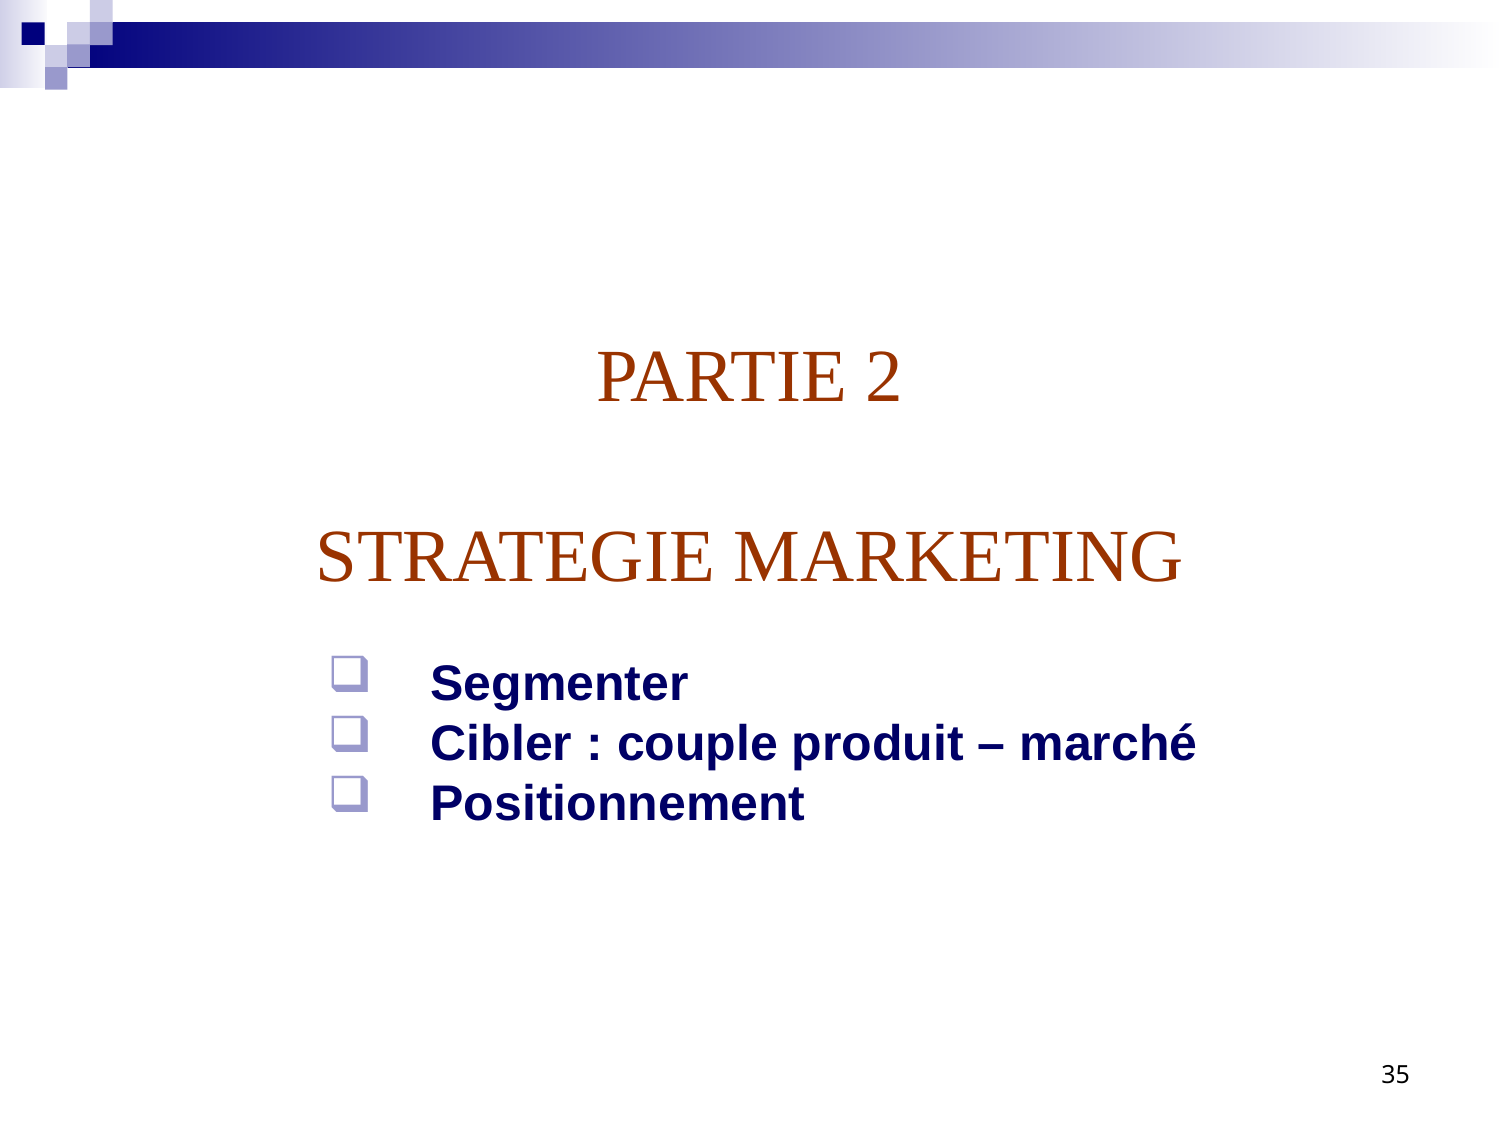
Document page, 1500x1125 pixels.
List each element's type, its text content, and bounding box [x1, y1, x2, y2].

list PARTIE 2 STRATEGIE MARKETING [112, 267, 1388, 656]
slide_number 35 [1074, 1025, 1425, 1100]
text_box Segmenter Cibler : couple produit – marché Positionnement [312, 643, 1235, 839]
